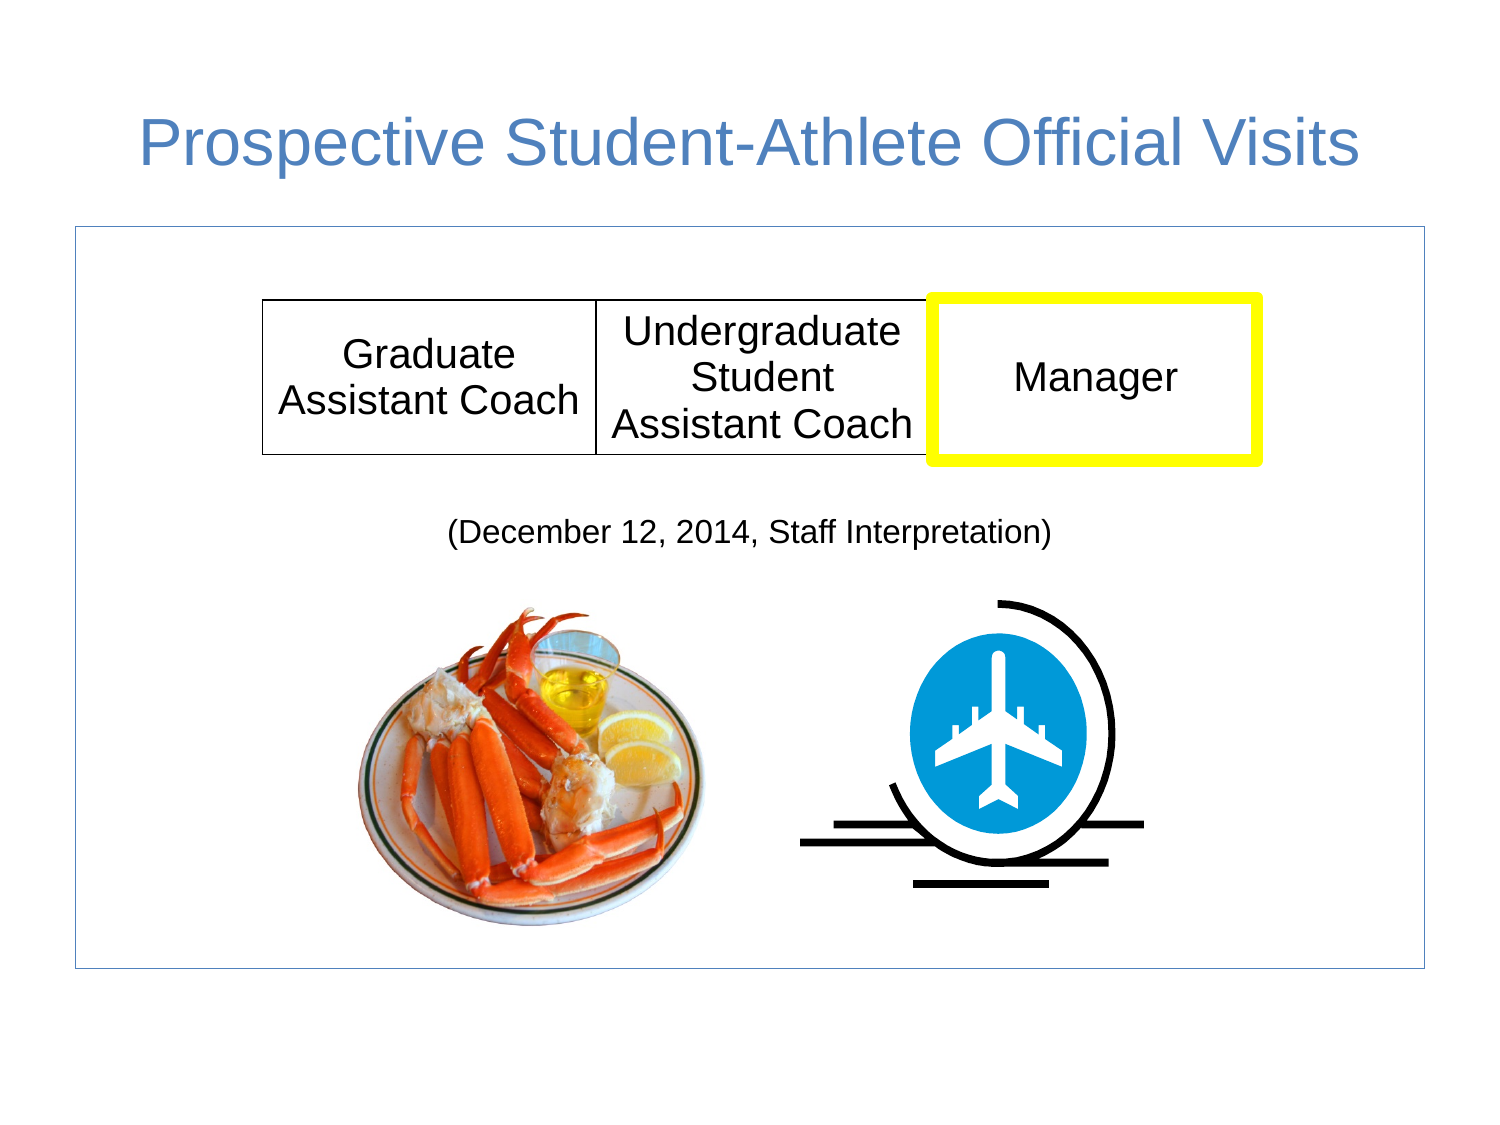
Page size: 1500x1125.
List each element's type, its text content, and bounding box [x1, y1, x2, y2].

text_box [930, 296, 1259, 462]
picture [799, 599, 1145, 888]
table_header Graduate Assistant Coach [263, 301, 595, 454]
table_header Undergraduate Student Assistant Coach [597, 301, 928, 454]
list (December 12, 2014, Staff Interpretation) [75, 226, 1425, 969]
title Prospective Student-Athlete Official Visits [75, 45, 1425, 226]
picture [312, 599, 763, 938]
